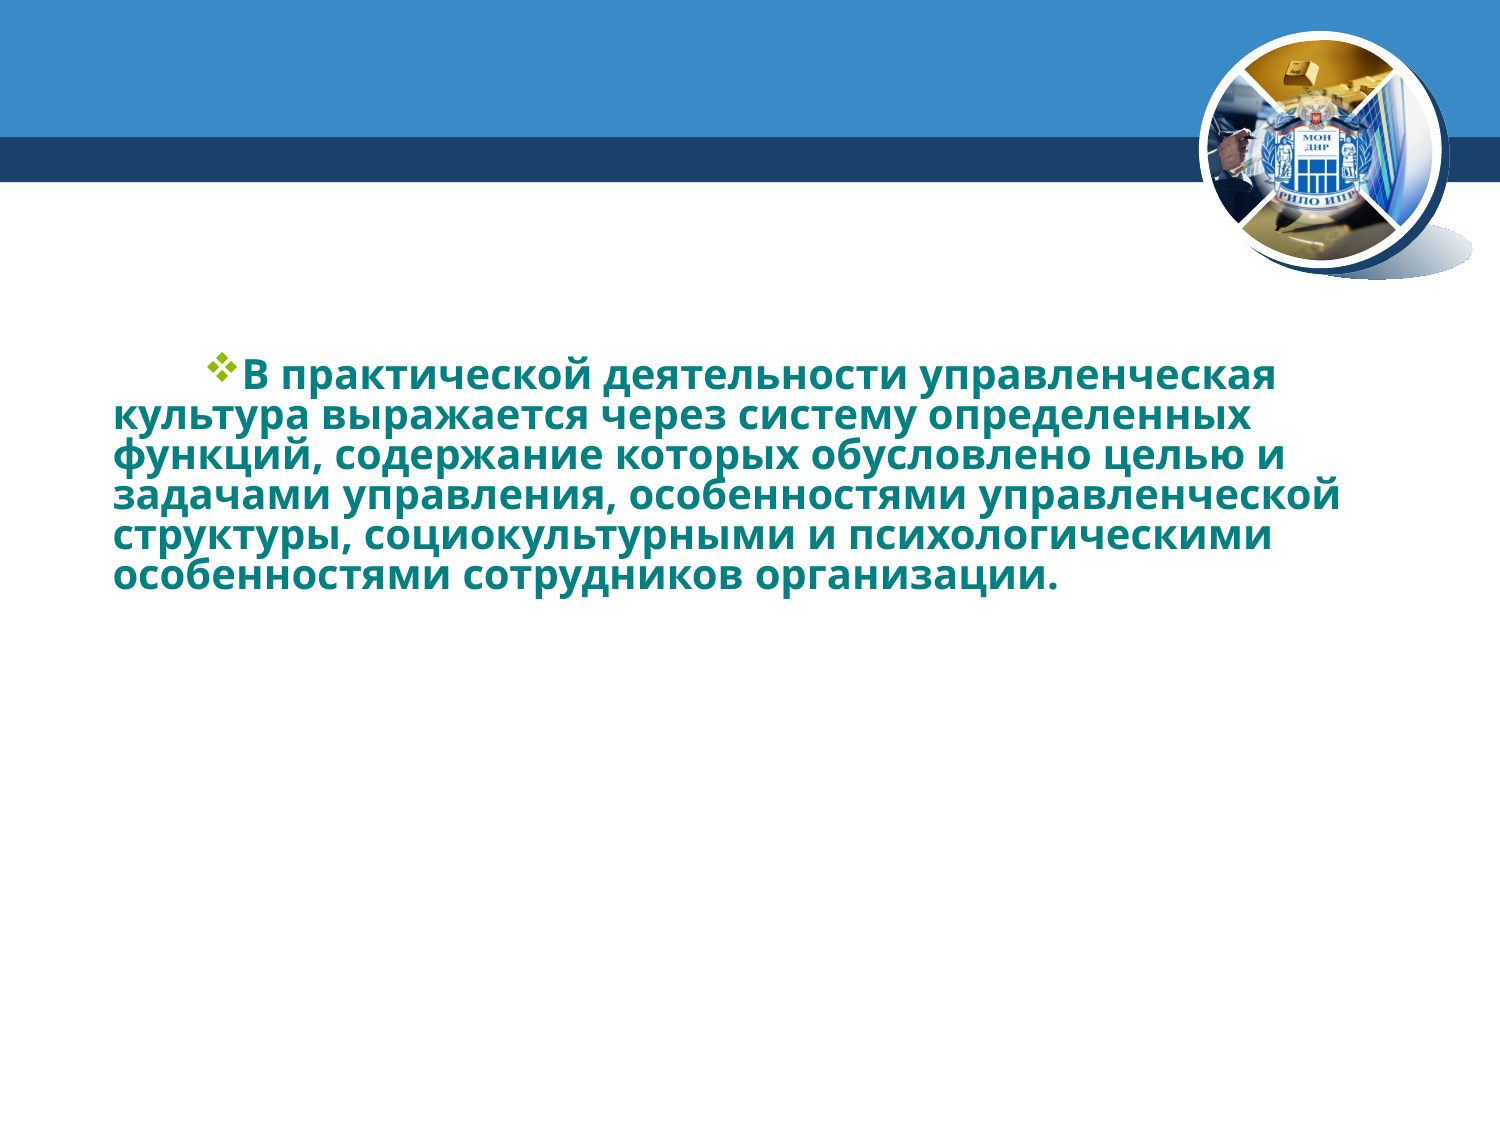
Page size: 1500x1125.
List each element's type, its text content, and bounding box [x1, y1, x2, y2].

list В практической деятельности управленческая культура выражается через систему определенных функций, содержание которых обусловлено целью и задачами управления, особенностями управленческой структуры, социокультурными и психологическими особенностями сотрудников организации. [41, 349, 1471, 1114]
picture [1207, 40, 1433, 261]
